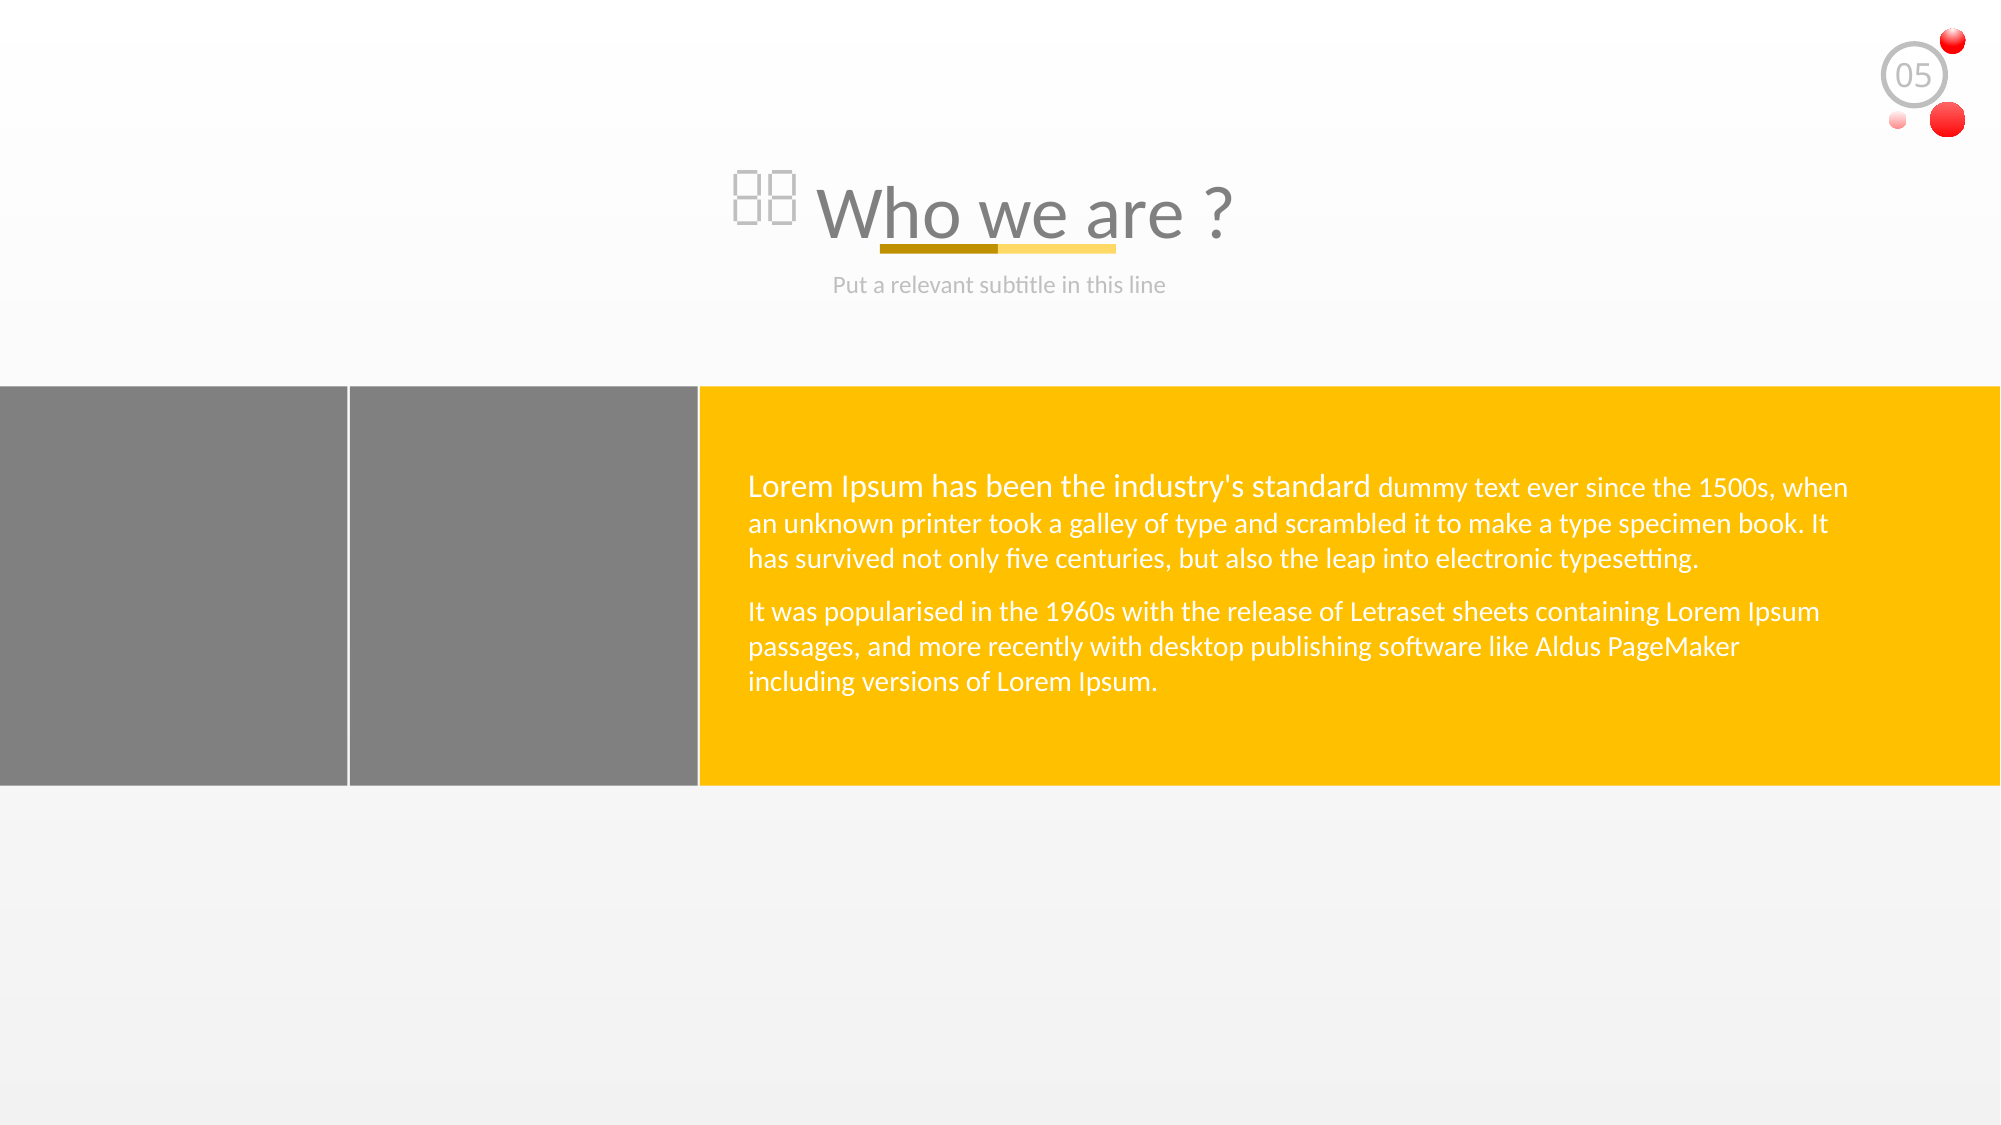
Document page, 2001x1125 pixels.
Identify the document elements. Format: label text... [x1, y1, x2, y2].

text_box [699, 385, 2000, 787]
text_box Who we are ? [733, 111, 1319, 262]
text_box [349, 385, 699, 787]
text_box [0, 385, 349, 787]
text_box Lorem Ipsum has been the industry's standard dummy text ever since the 1500s, when an unknown printer took a galley of type and scrambled it to make a type specimen book. It has survived not only five centuries, but also the leap into electronic typesetting. It was popularised in the 1960s with the release of Letraset sheets containing Lorem Ipsum passages, and more recently with desktop publishing software like Aldus PageMaker including versions of Lorem Ipsum. [733, 456, 1867, 729]
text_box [1876, 28, 1966, 138]
text_box Put a relevant subtitle in this line [762, 253, 1237, 314]
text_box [879, 244, 1116, 254]
text_box  [713, 142, 802, 248]
